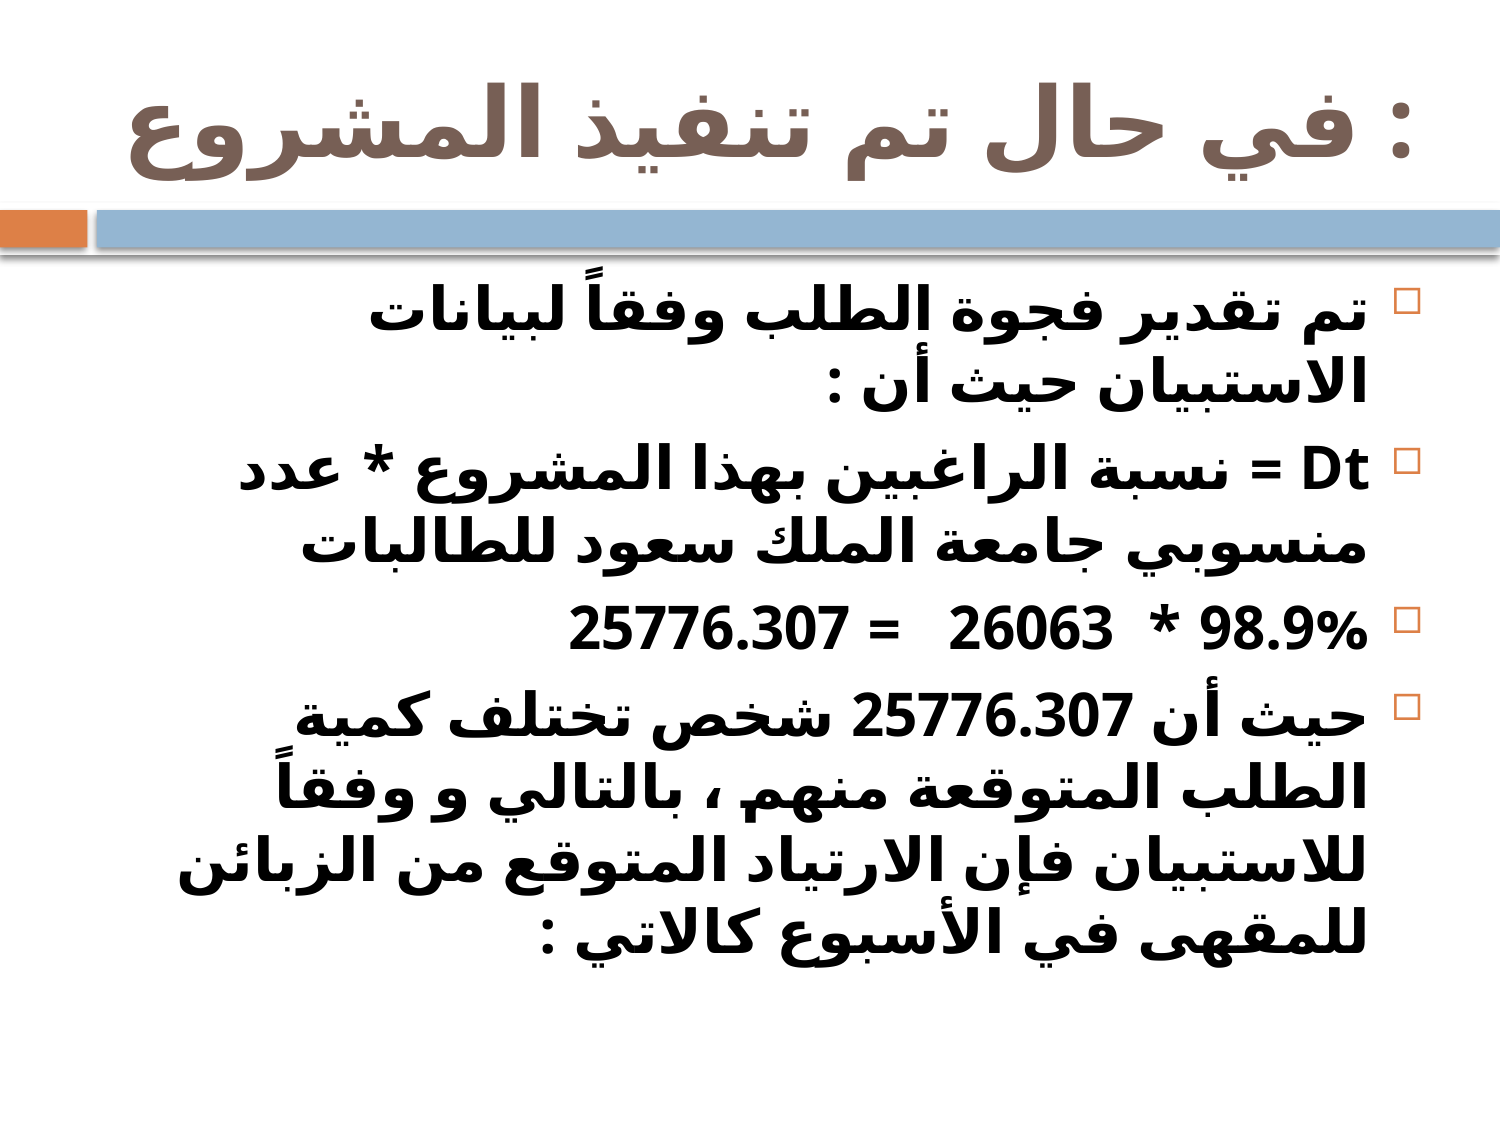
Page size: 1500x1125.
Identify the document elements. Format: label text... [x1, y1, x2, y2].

list تم تقدير فجوة الطلب وفقاً لبيانات الاستبيان حيث أن : Dt = نسبة الراغبين بهذا المشروع * عدد منسوبي جامعة الملك سعود للطالبات 98.9% * 26063 = 25776.307 حيث أن 25776.307 شخص تختلف كمية الطلب المتوقعة منهم ، بالتالي و وفقاً للاستبيان فإن الارتياد المتوقع من الزبائن للمقهى في الأسبوع كالاتي : [100, 262, 1438, 1000]
title في حال تم تنفيذ المشروع : [100, 37, 1438, 200]
